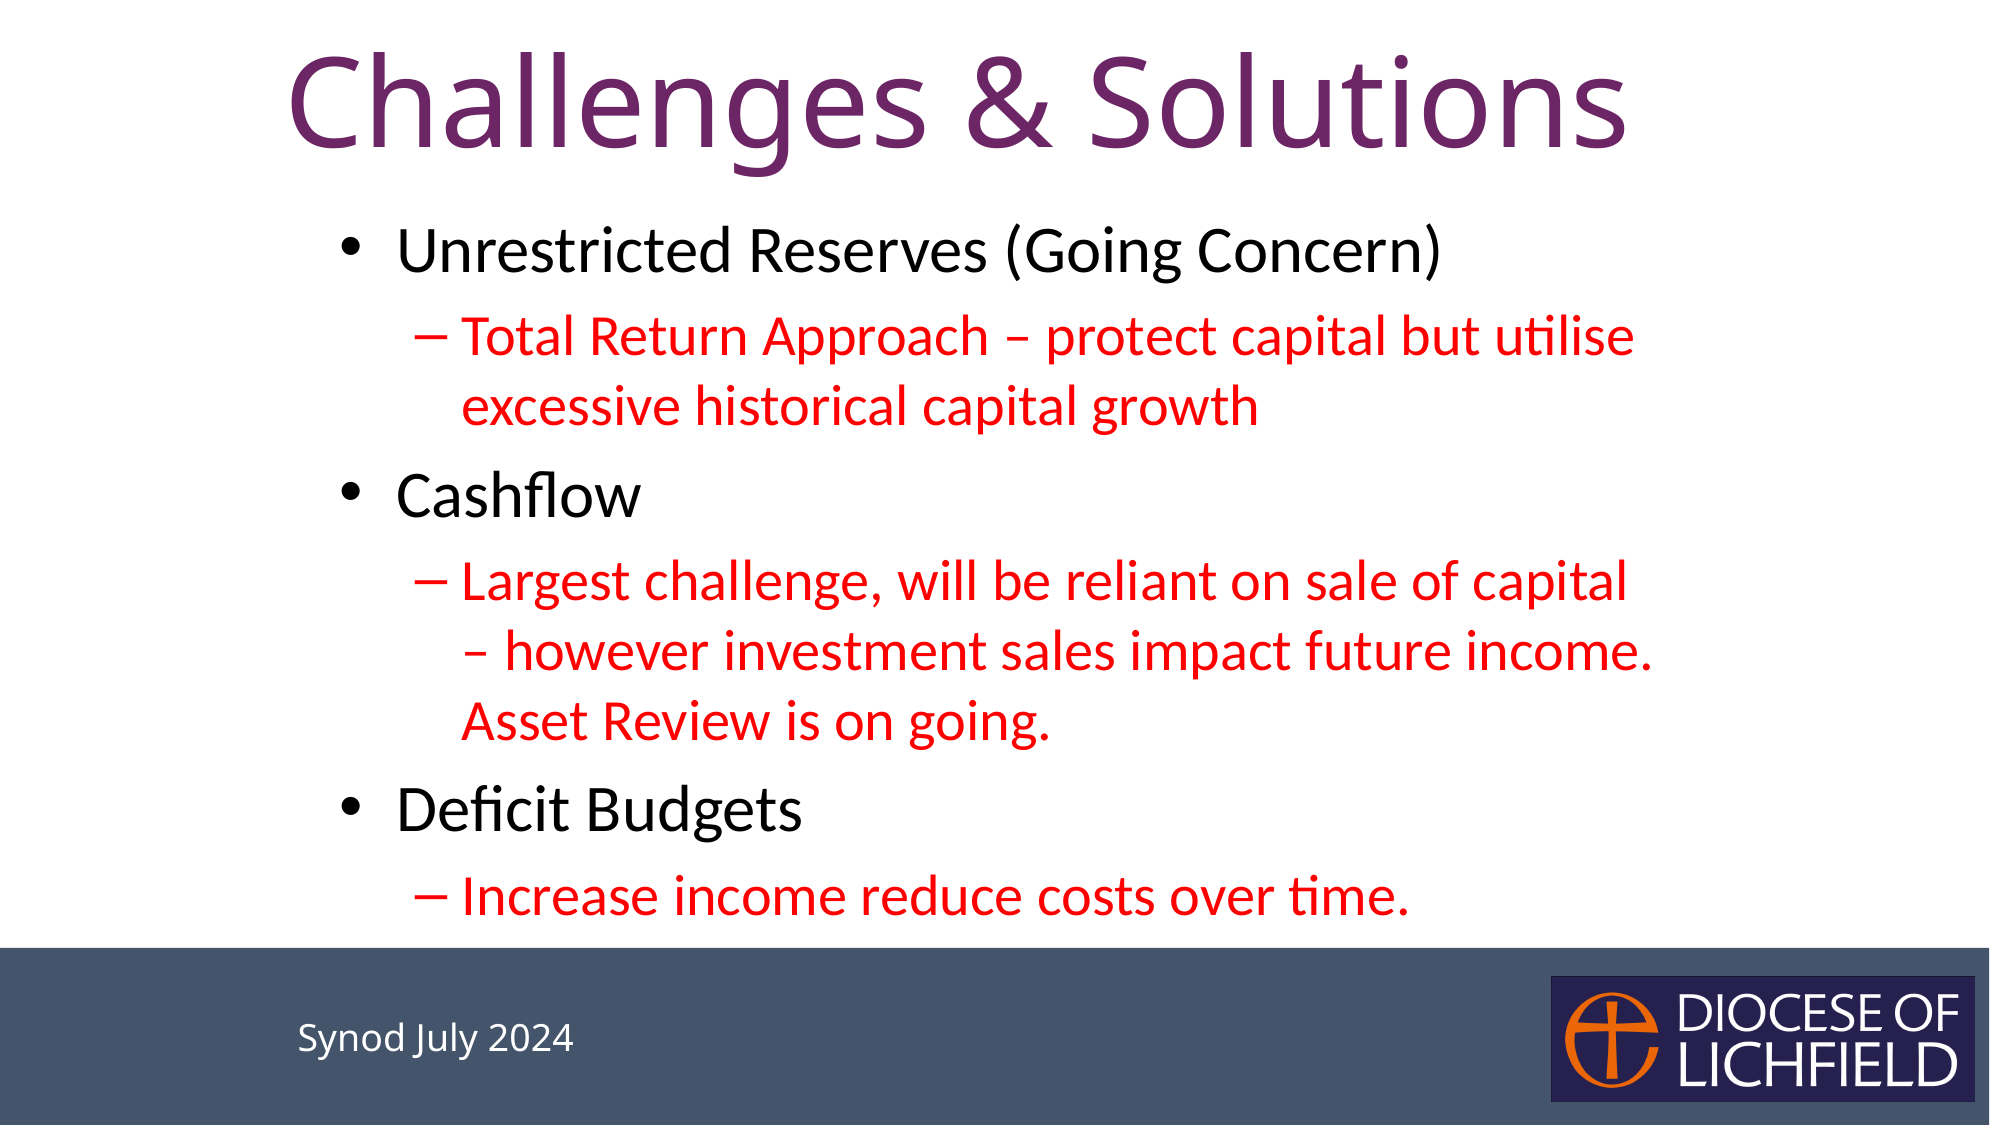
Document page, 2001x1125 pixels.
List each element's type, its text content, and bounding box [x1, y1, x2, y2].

picture [1550, 976, 1975, 1102]
text_box Synod July 2024 [110, 1006, 761, 1066]
text_box [0, 947, 1990, 1125]
text_box Unrestricted Reserves (Going Concern) Total Return Approach – protect capital but utilise excessive historical capital growth Cashflow Largest challenge, will be reliant on sale of capital – however investment sales impact future income. Asset Review is on going. Deficit Budgets Increase income reduce costs over time. [324, 212, 1675, 1005]
title Challenges & Solutions [269, 3, 1772, 212]
